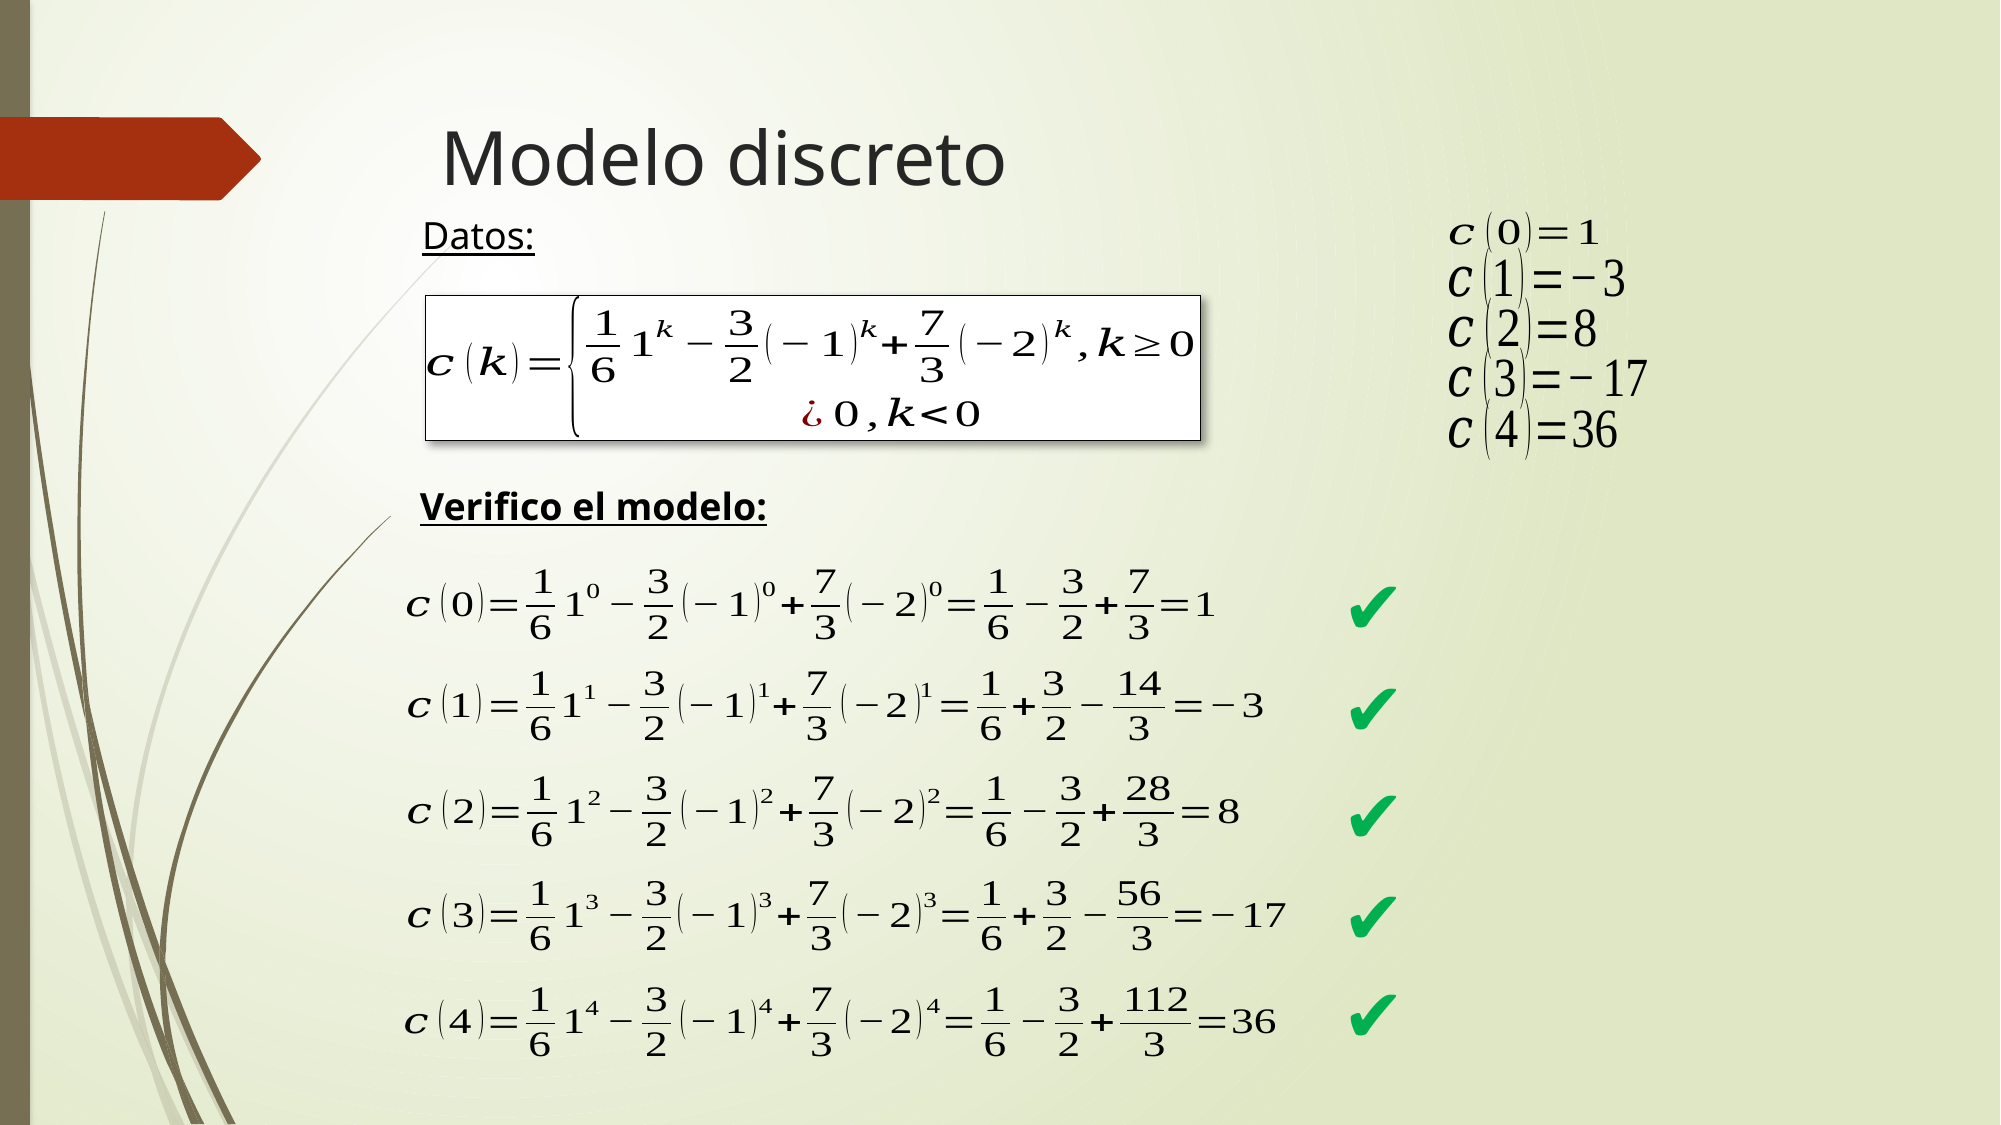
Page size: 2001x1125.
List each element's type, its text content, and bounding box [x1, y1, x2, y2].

text_box Verifico el modelo: [405, 475, 783, 536]
title Modelo discreto [425, 102, 1888, 313]
text_box ✔ [1327, 552, 1420, 653]
text_box Datos: [407, 205, 550, 265]
text_box ✔ [1327, 653, 1420, 759]
text_box ✔ [1327, 761, 1420, 862]
text_box ✔ [1327, 959, 1420, 1065]
text_box ✔ [1327, 862, 1420, 959]
